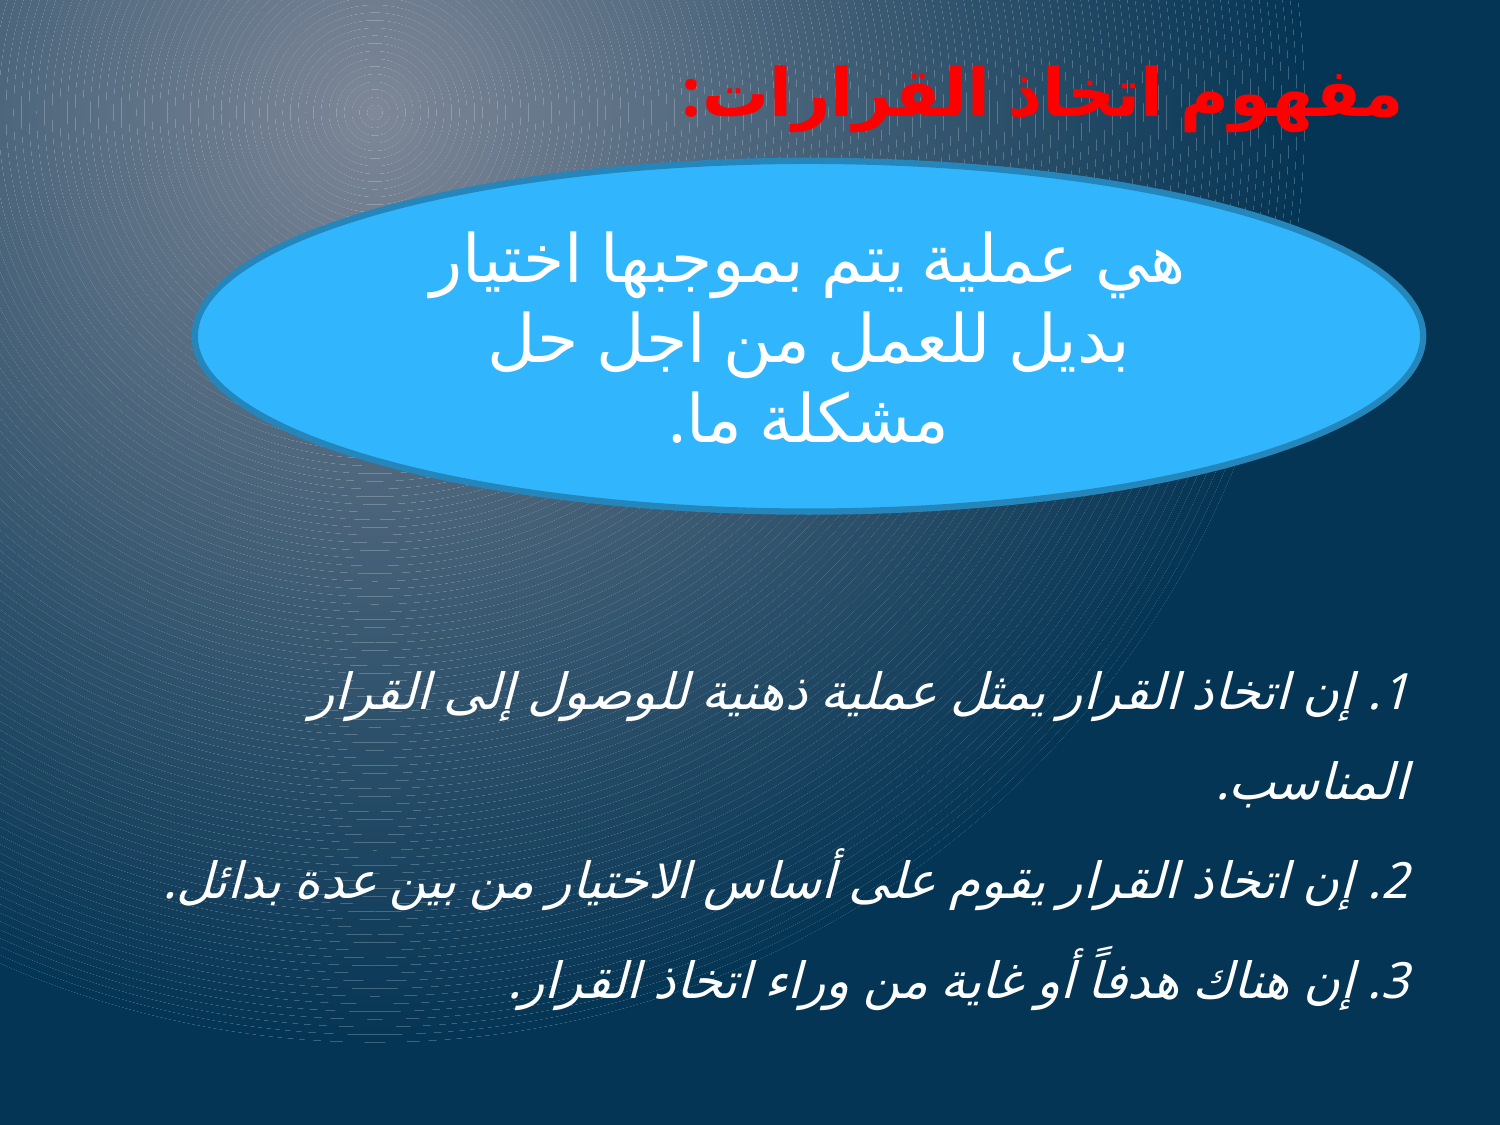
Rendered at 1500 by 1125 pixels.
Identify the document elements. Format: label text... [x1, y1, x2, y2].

title مفهوم اتخاذ القرارات: [407, 42, 1420, 199]
text_box هي عملية يتم بموجبها اختيار بديل للعمل من اجل حل مشكلة ما. [191, 157, 1427, 515]
list 1. إن اتخاذ القرار يمثل عملية ذهنية للوصول إلى القرار المناسب. 2. إن اتخاذ القرار يقوم على أساس الاختيار من بين عدة بدائل. 3. إن هناك هدفاً أو غاية من وراء اتخاذ القرار. [147, 621, 1424, 1036]
